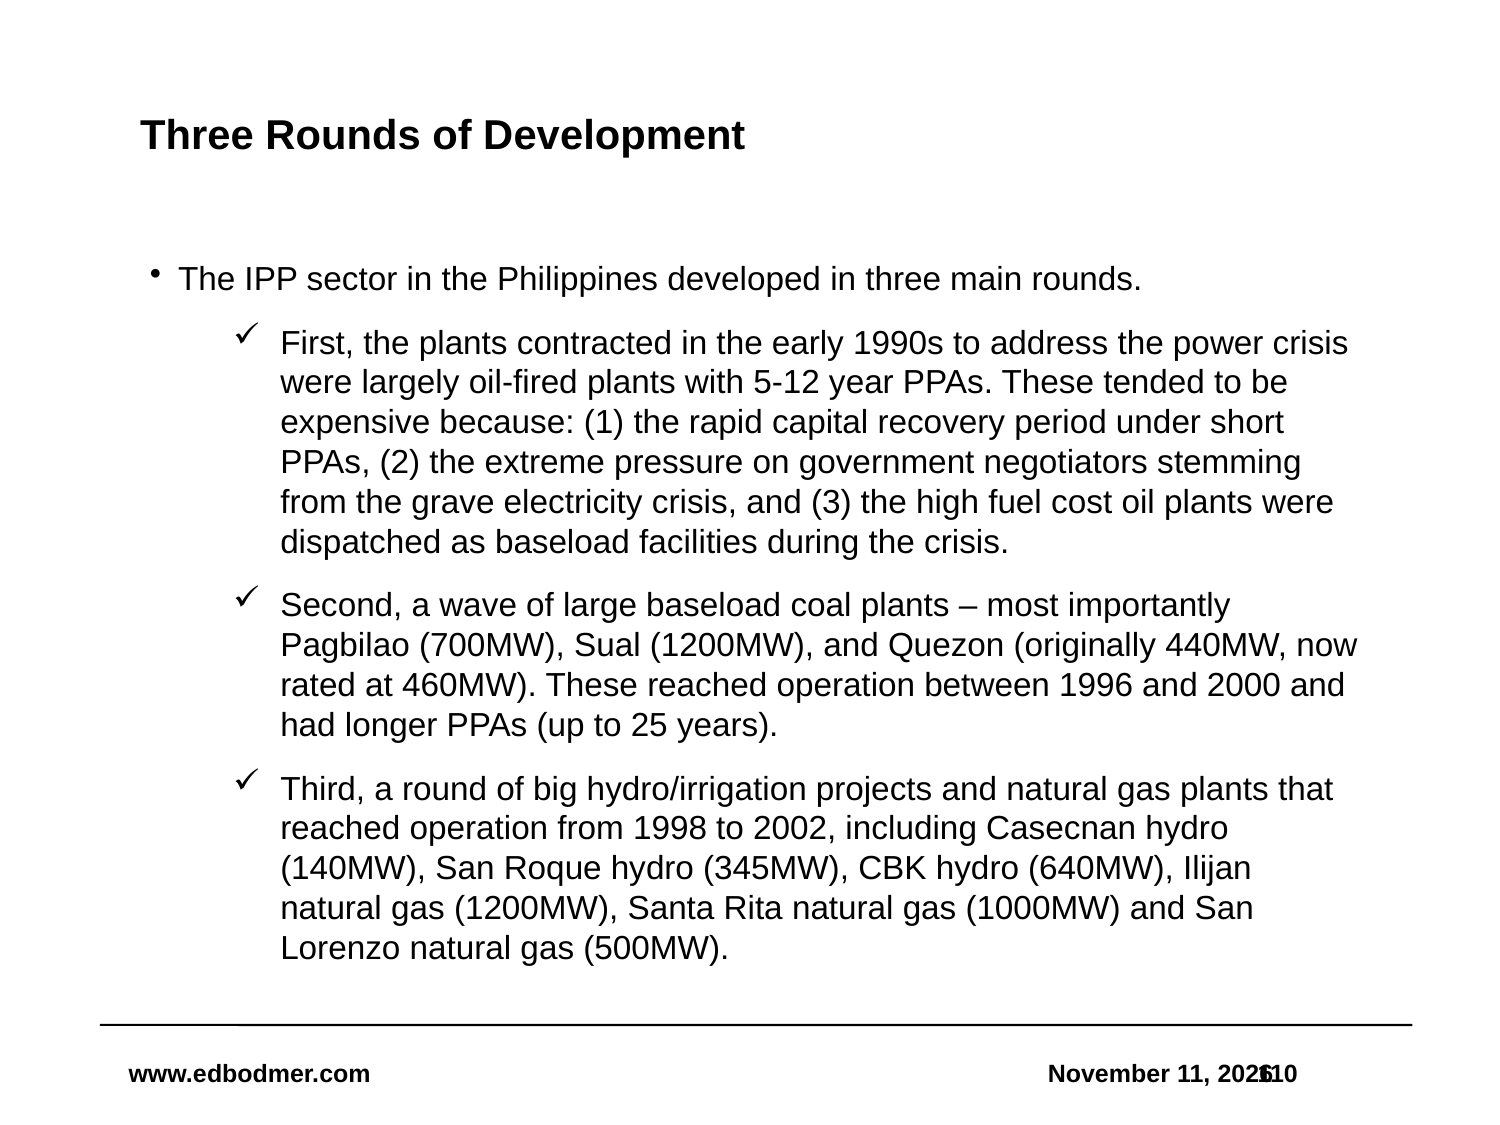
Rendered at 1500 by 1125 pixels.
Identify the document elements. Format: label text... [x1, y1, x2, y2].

title Three Rounds of Development [124, 99, 1288, 226]
list The IPP sector in the Philippines developed in three main rounds. First, the plants contracted in the early 1990s to address the power crisis were largely oil-fired plants with 5-12 year PPAs. These tended to be expensive because: (1) the rapid capital recovery period under short PPAs, (2) the extreme pressure on government negotiators stemming from the grave electricity crisis, and (3) the high fuel cost oil plants were dispatched as baseload facilities during the crisis. Second, a wave of large baseload coal plants – most importantly Pagbilao (700MW), Sual (1200MW), and Quezon (originally 440MW, now rated at 460MW). These reached operation between 1996 and 2000 and had longer PPAs (up to 25 years). Third, a round of big hydro/irrigation projects and natural gas plants that reached operation from 1998 to 2002, including Casecnan hydro (140MW), San Roque hydro (345MW), CBK hydro (640MW), Ilijan natural gas (1200MW), Santa Rita natural gas (1000MW) and San Lorenzo natural gas (500MW). [124, 249, 1376, 1001]
